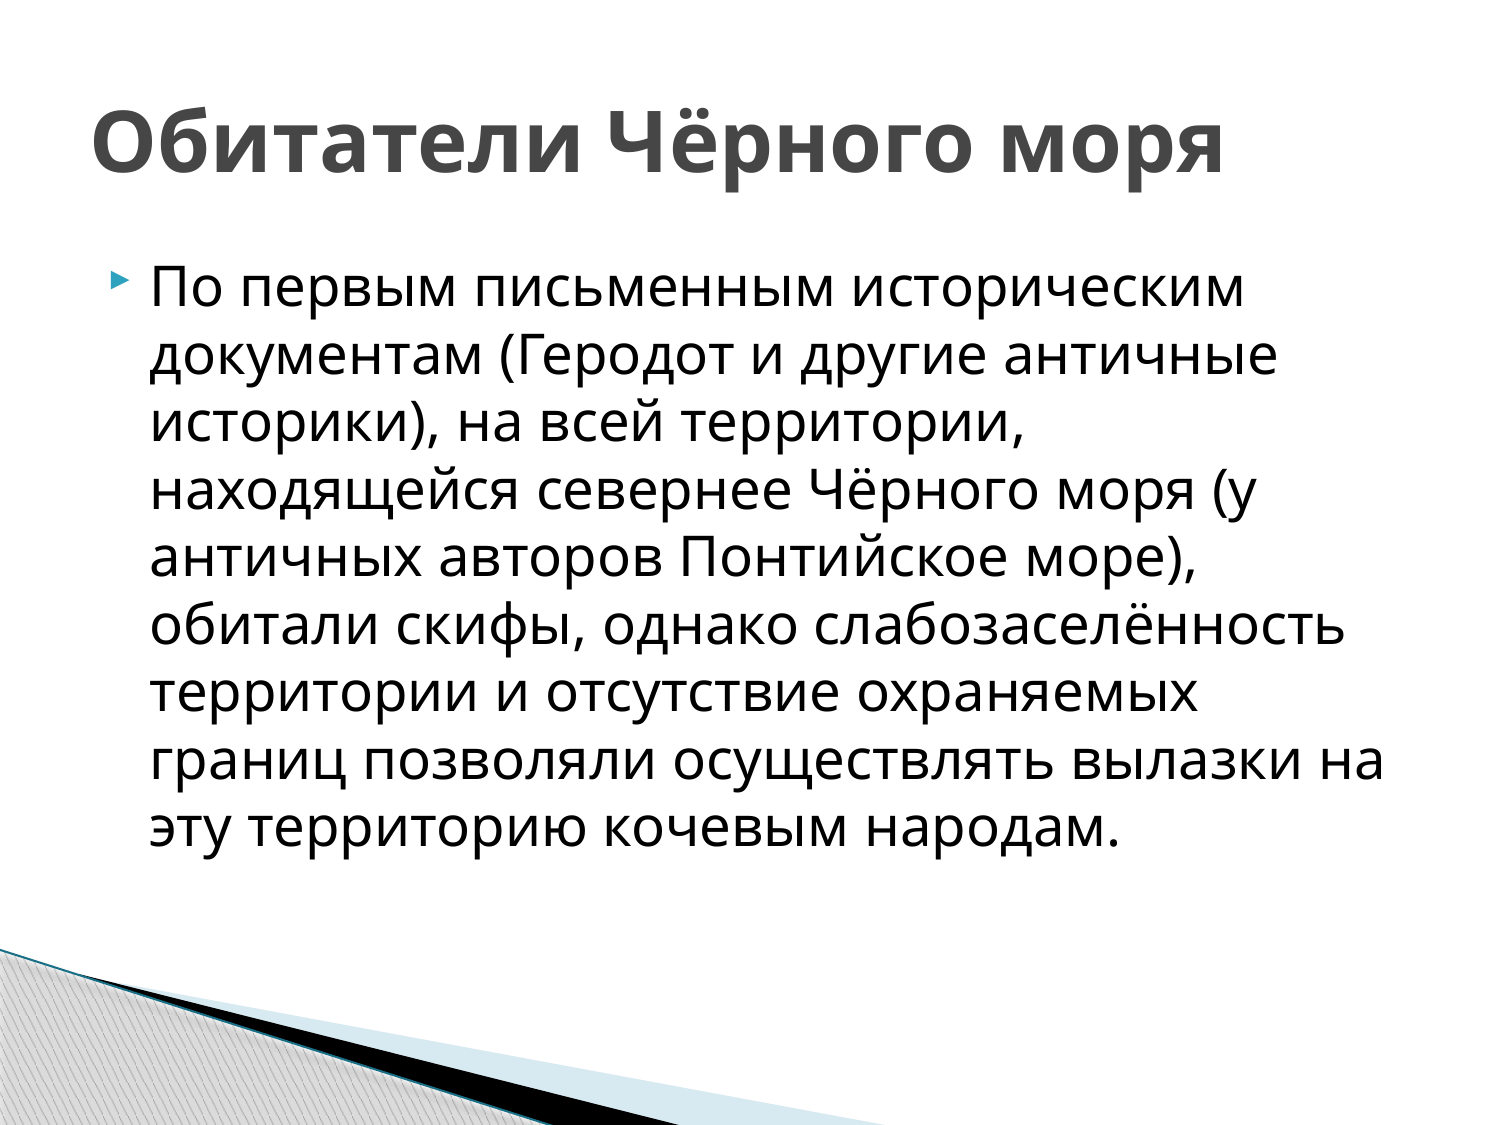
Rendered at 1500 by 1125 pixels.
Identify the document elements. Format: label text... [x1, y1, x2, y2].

list По первым письменным историческим документам (Геродот и другие античные историки), на всей территории, находящейся севернее Чёрного моря (у античных авторов Понтийское море), обитали скифы, однако слабозаселённость территории и отсутствие охраняемых границ позволяли осуществлять вылазки на эту территорию кочевым народам. [75, 243, 1425, 986]
title Обитатели Чёрного моря [75, 45, 1425, 233]
